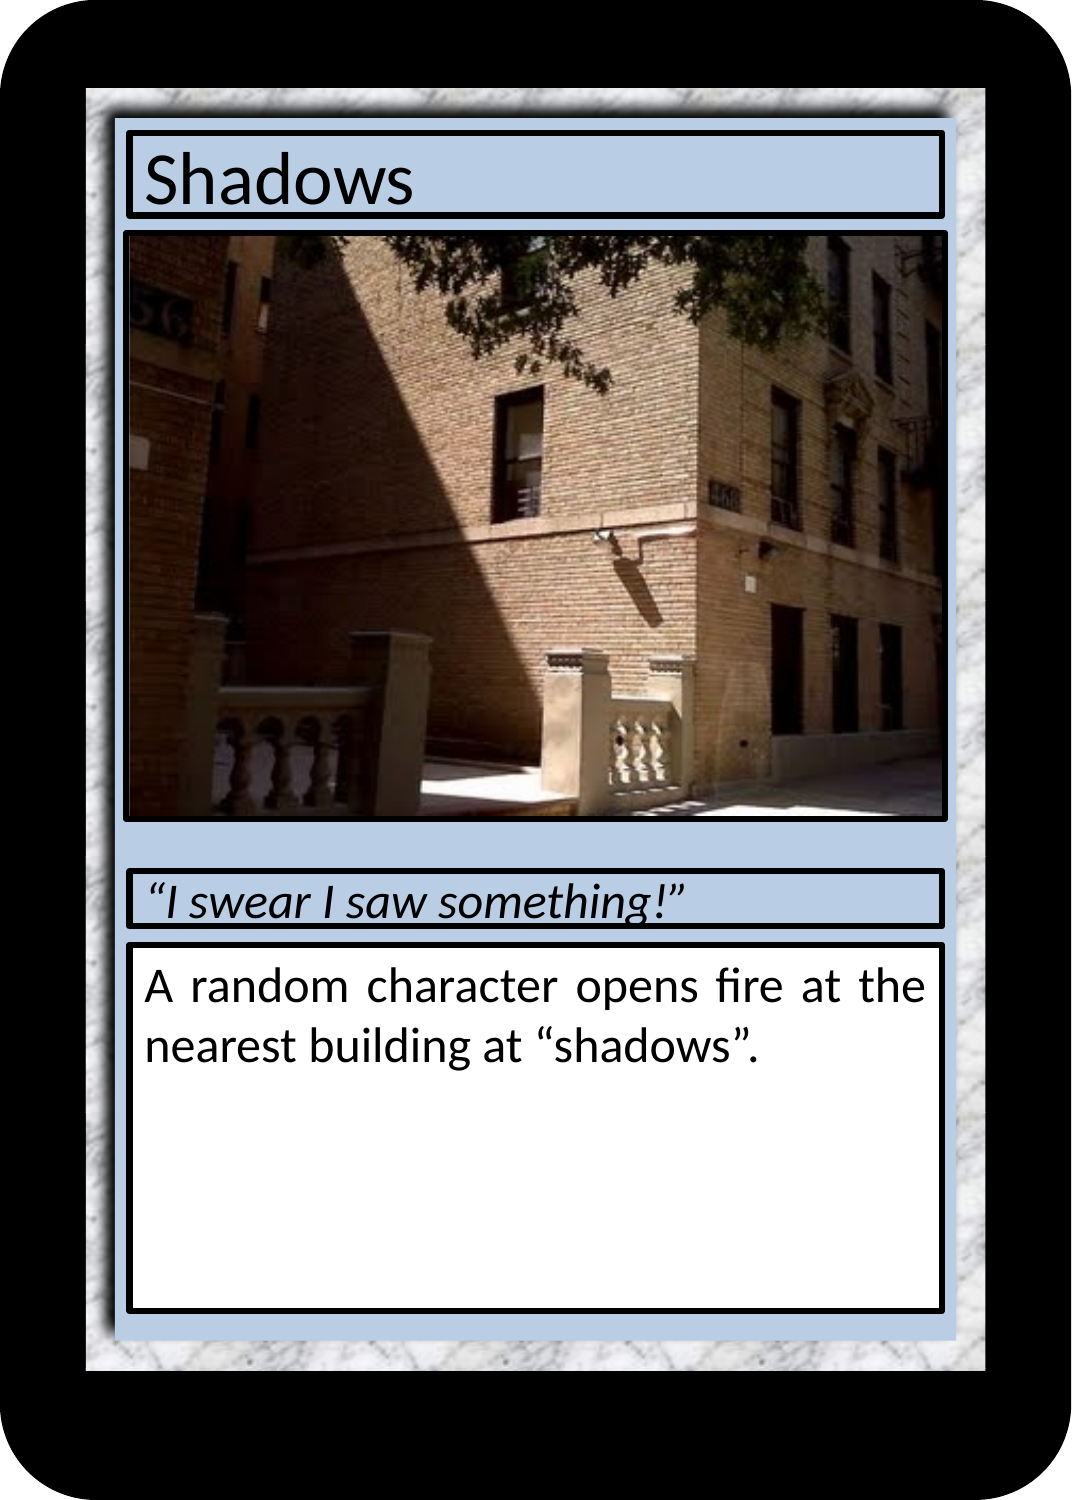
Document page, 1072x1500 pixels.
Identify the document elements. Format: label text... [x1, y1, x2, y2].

list “I swear I saw something!” [126, 868, 945, 929]
list A random character opens fire at the nearest building at “shadows”. [126, 942, 945, 1314]
picture [85, 88, 986, 1371]
title Shadows [126, 130, 945, 219]
